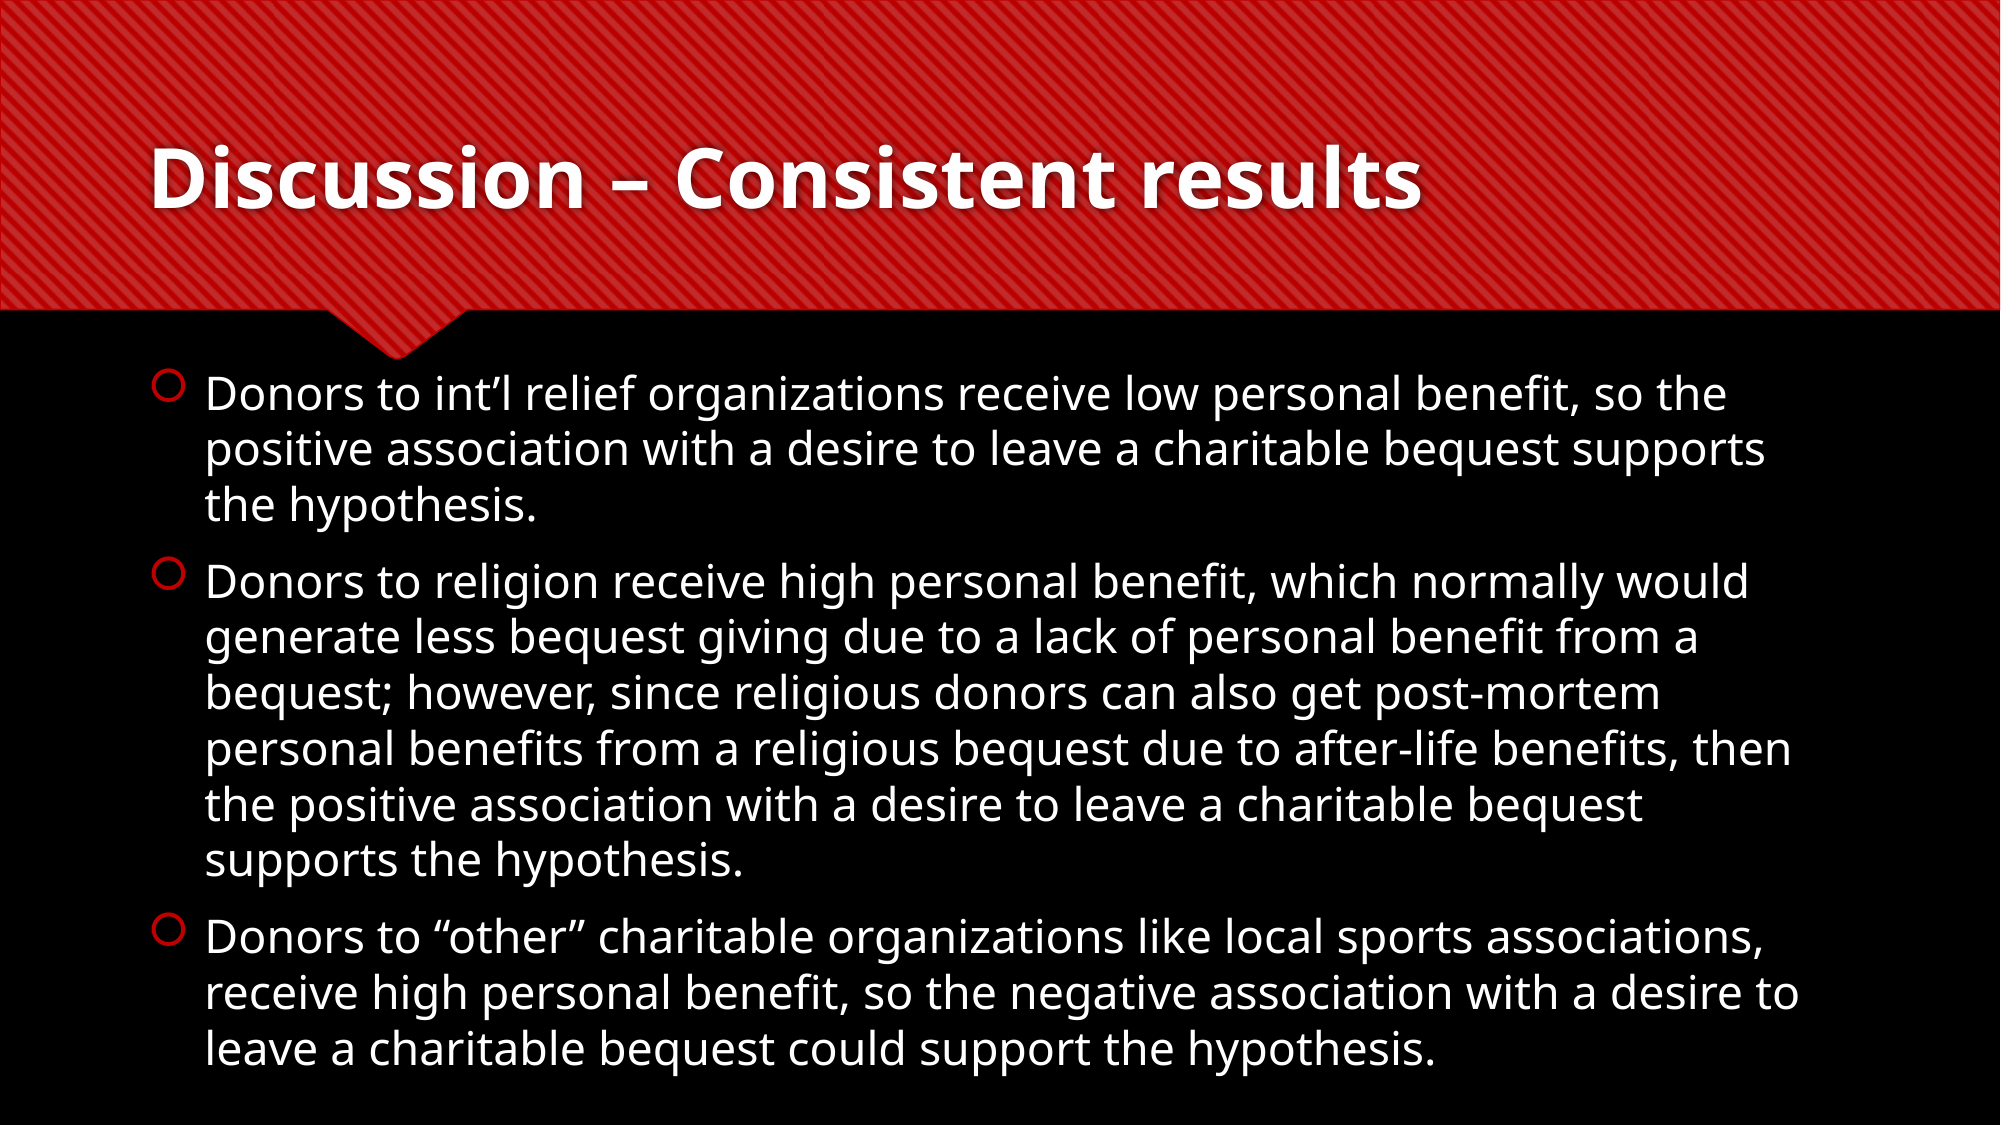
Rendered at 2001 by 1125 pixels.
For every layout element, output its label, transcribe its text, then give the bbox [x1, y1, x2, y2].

title Discussion – Consistent results [132, 73, 1868, 233]
list Donors to int’l relief organizations receive low personal benefit, so the positive association with a desire to leave a charitable bequest supports the hypothesis. Donors to religion receive high personal benefit, which normally would generate less bequest giving due to a lack of personal benefit from a bequest; however, since religious donors can also get post-mortem personal benefits from a religious bequest due to after-life benefits, then the positive association with a desire to leave a charitable bequest supports the hypothesis. Donors to “other” charitable organizations like local sports associations, receive high personal benefit, so the negative association with a desire to leave a charitable bequest could support the hypothesis. [132, 350, 1865, 1088]
